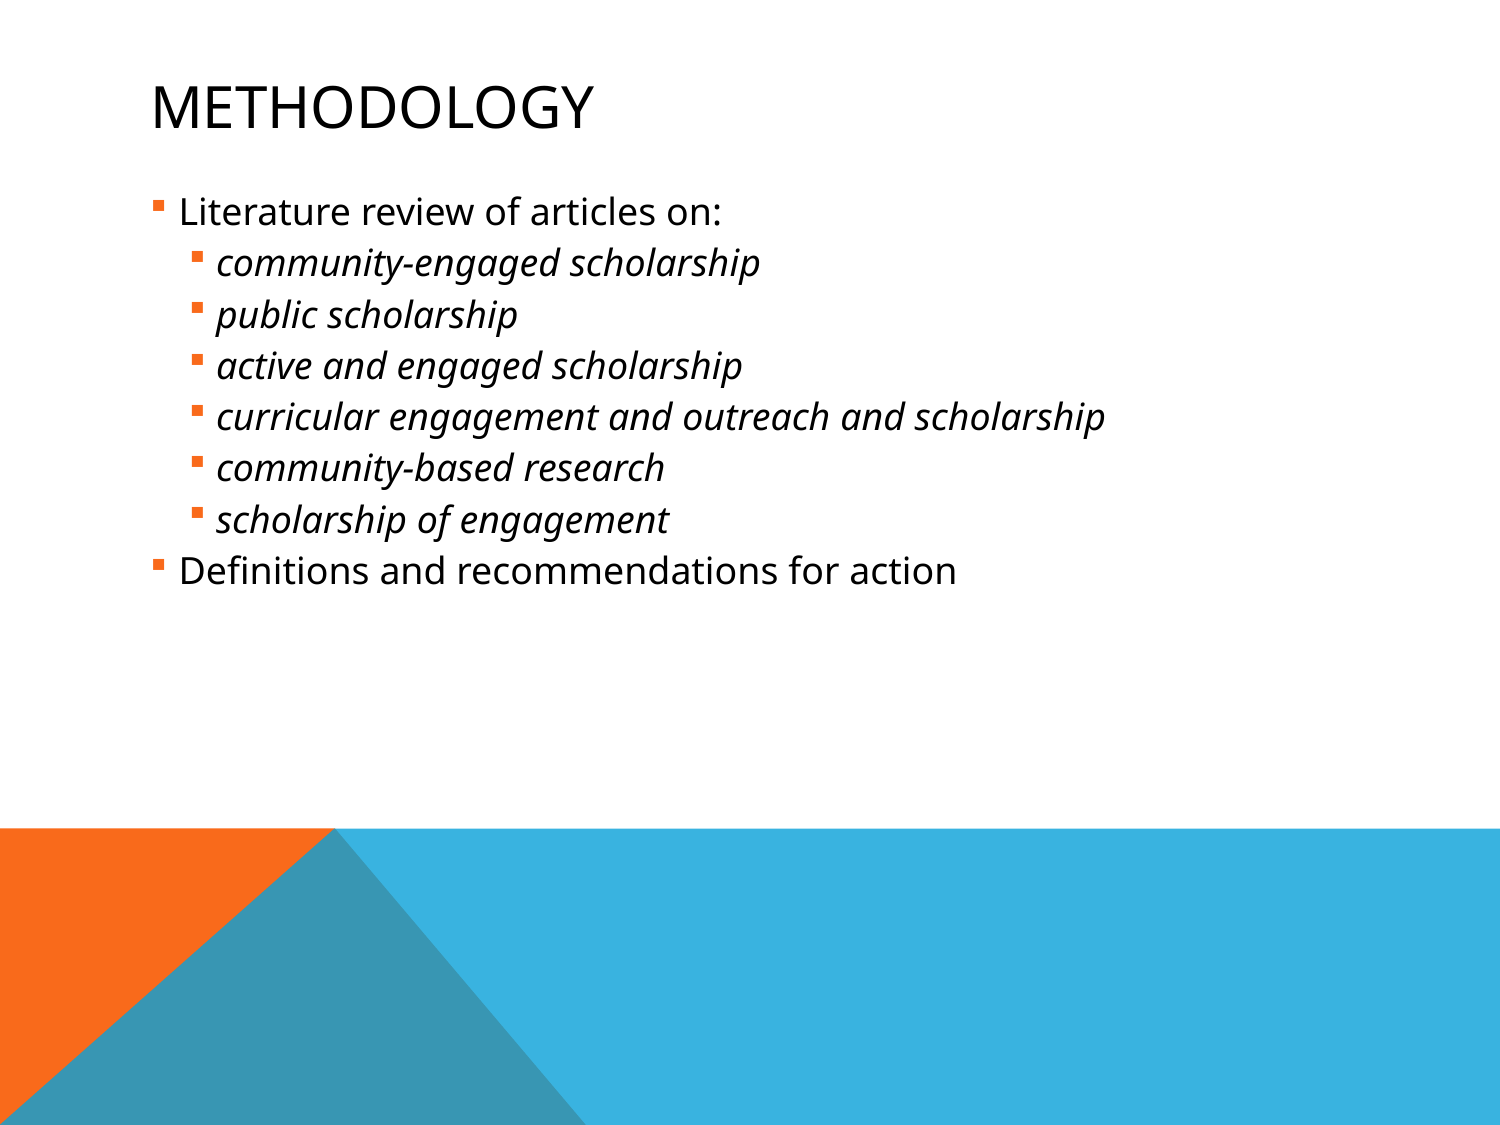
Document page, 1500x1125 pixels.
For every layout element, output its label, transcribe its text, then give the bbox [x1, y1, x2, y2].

title methodology [135, 60, 1369, 150]
list Literature review of articles on: community-engaged scholarship public scholarship active and engaged scholarship curricular engagement and outreach and scholarship community-based research scholarship of engagement Definitions and recommendations for action [135, 180, 1369, 768]
